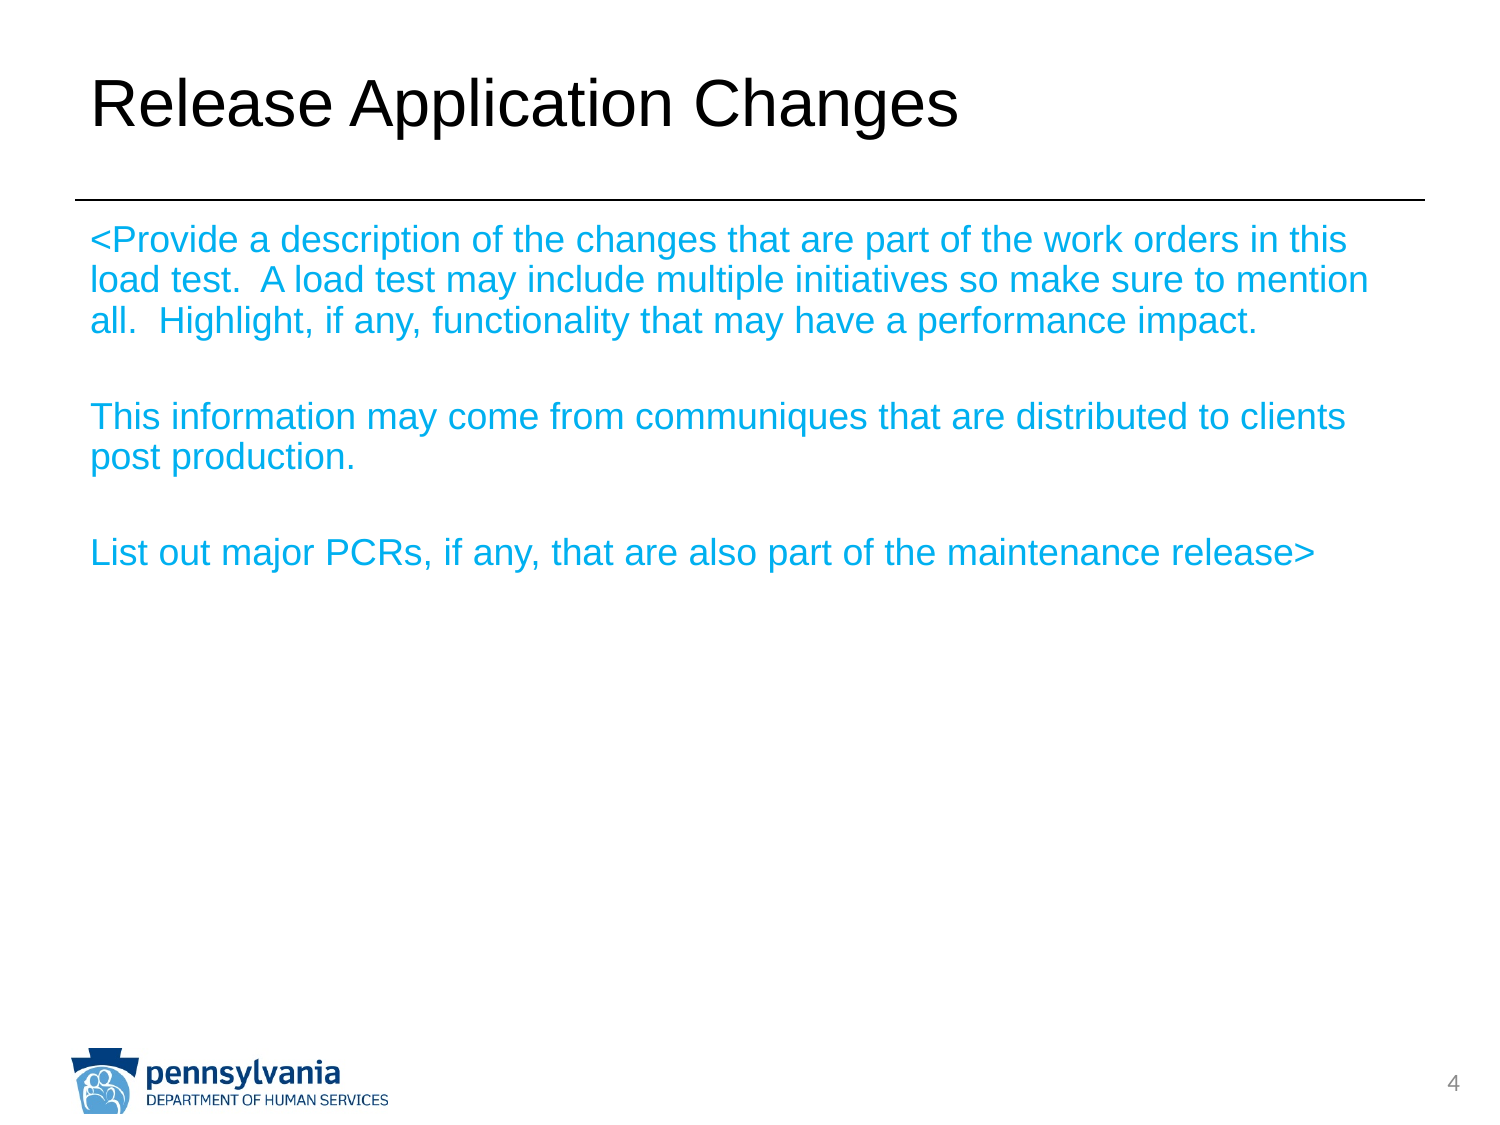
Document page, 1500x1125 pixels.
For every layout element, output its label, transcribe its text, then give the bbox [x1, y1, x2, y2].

slide_number 4 [1350, 1062, 1475, 1100]
list <Provide a description of the changes that are part of the work orders in this load test. A load test may include multiple initiatives so make sure to mention all. Highlight, if any, functionality that may have a performance impact. This information may come from communiques that are distributed to clients post production. List out major PCRs, if any, that are also part of the maintenance release> [75, 212, 1425, 1038]
picture [71, 1048, 388, 1114]
title Release Application Changes [75, 24, 1425, 175]
